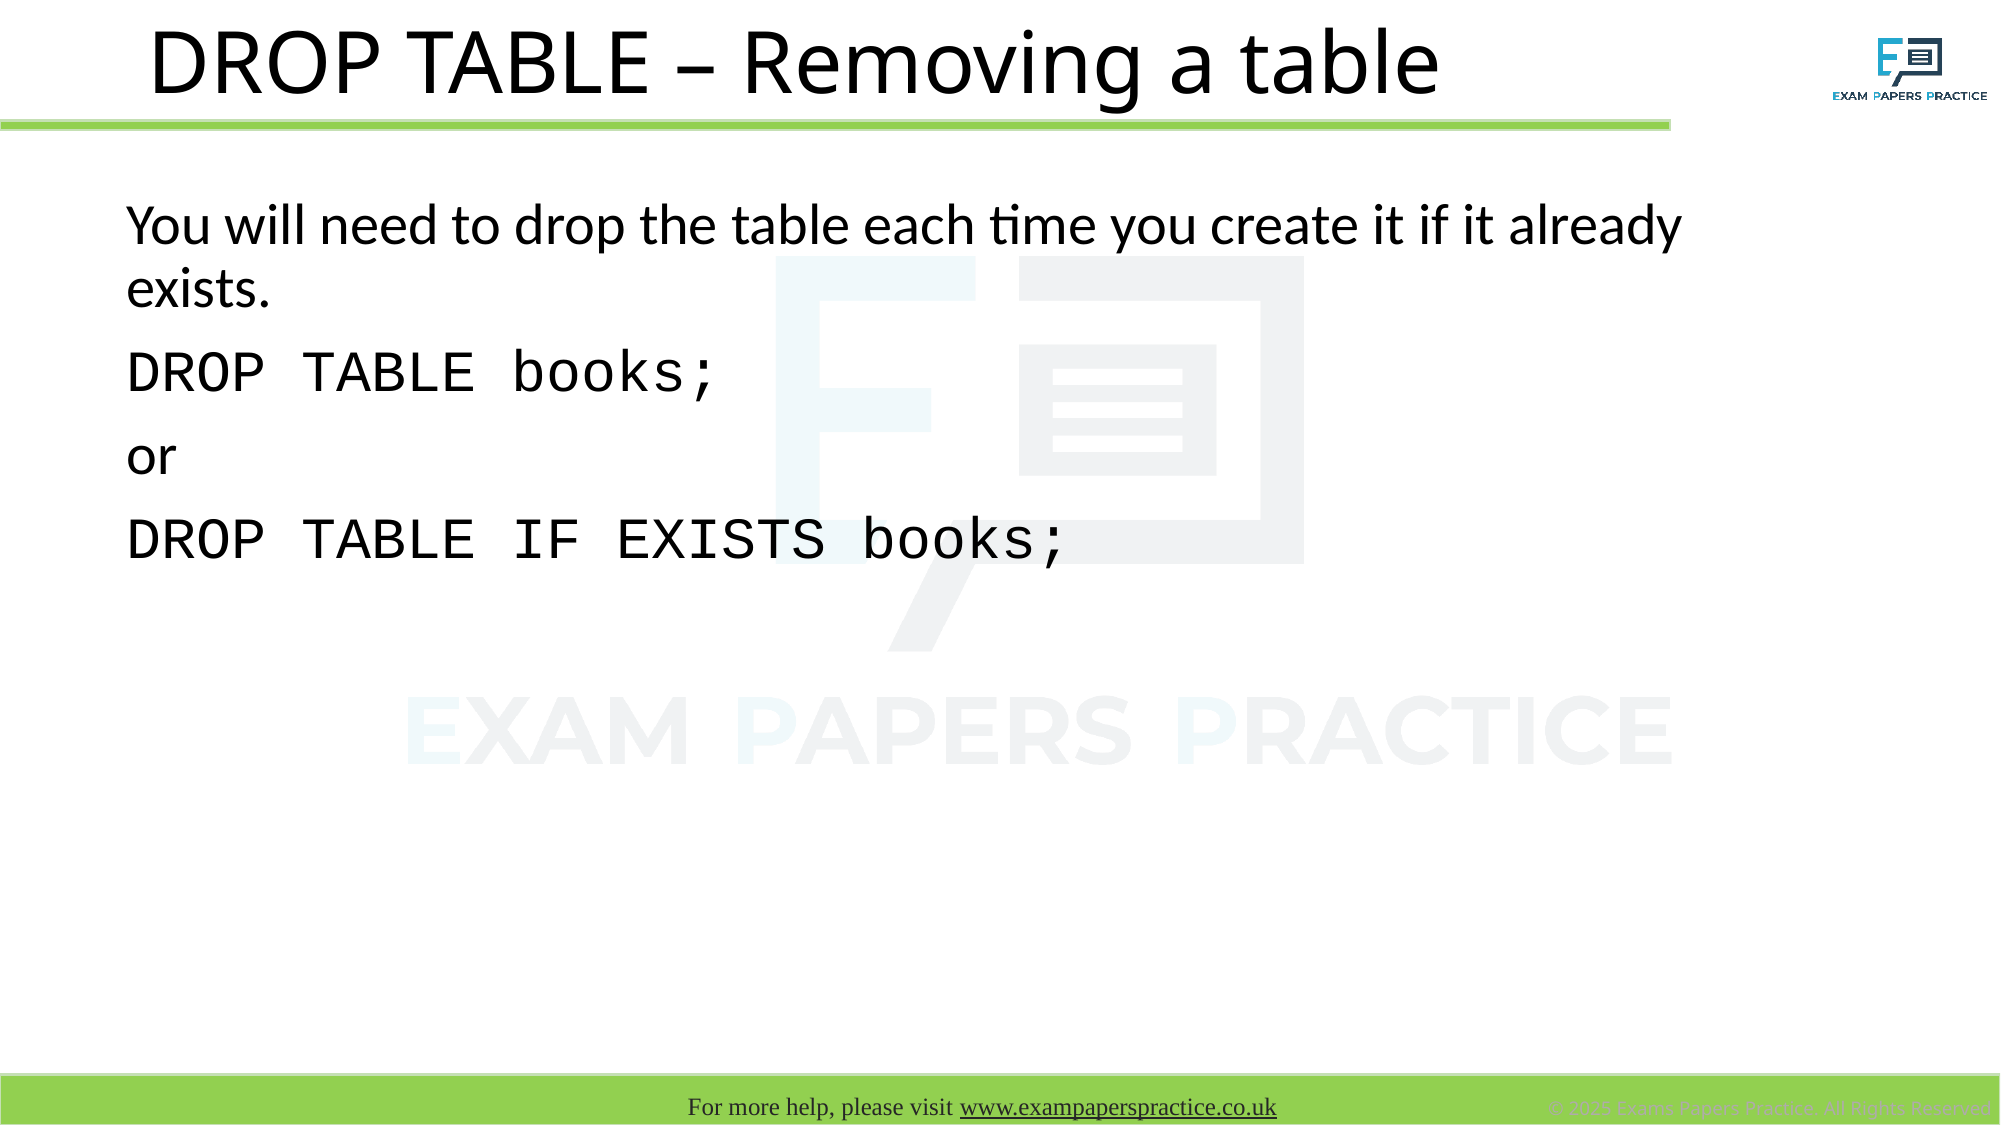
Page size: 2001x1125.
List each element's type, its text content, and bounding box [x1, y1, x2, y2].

list You will need to drop the table each time you create it if it already exists. DROP TABLE books; or DROP TABLE IF EXISTS books; [111, 186, 1837, 901]
title DROP TABLE – Removing a table [132, 11, 1858, 121]
